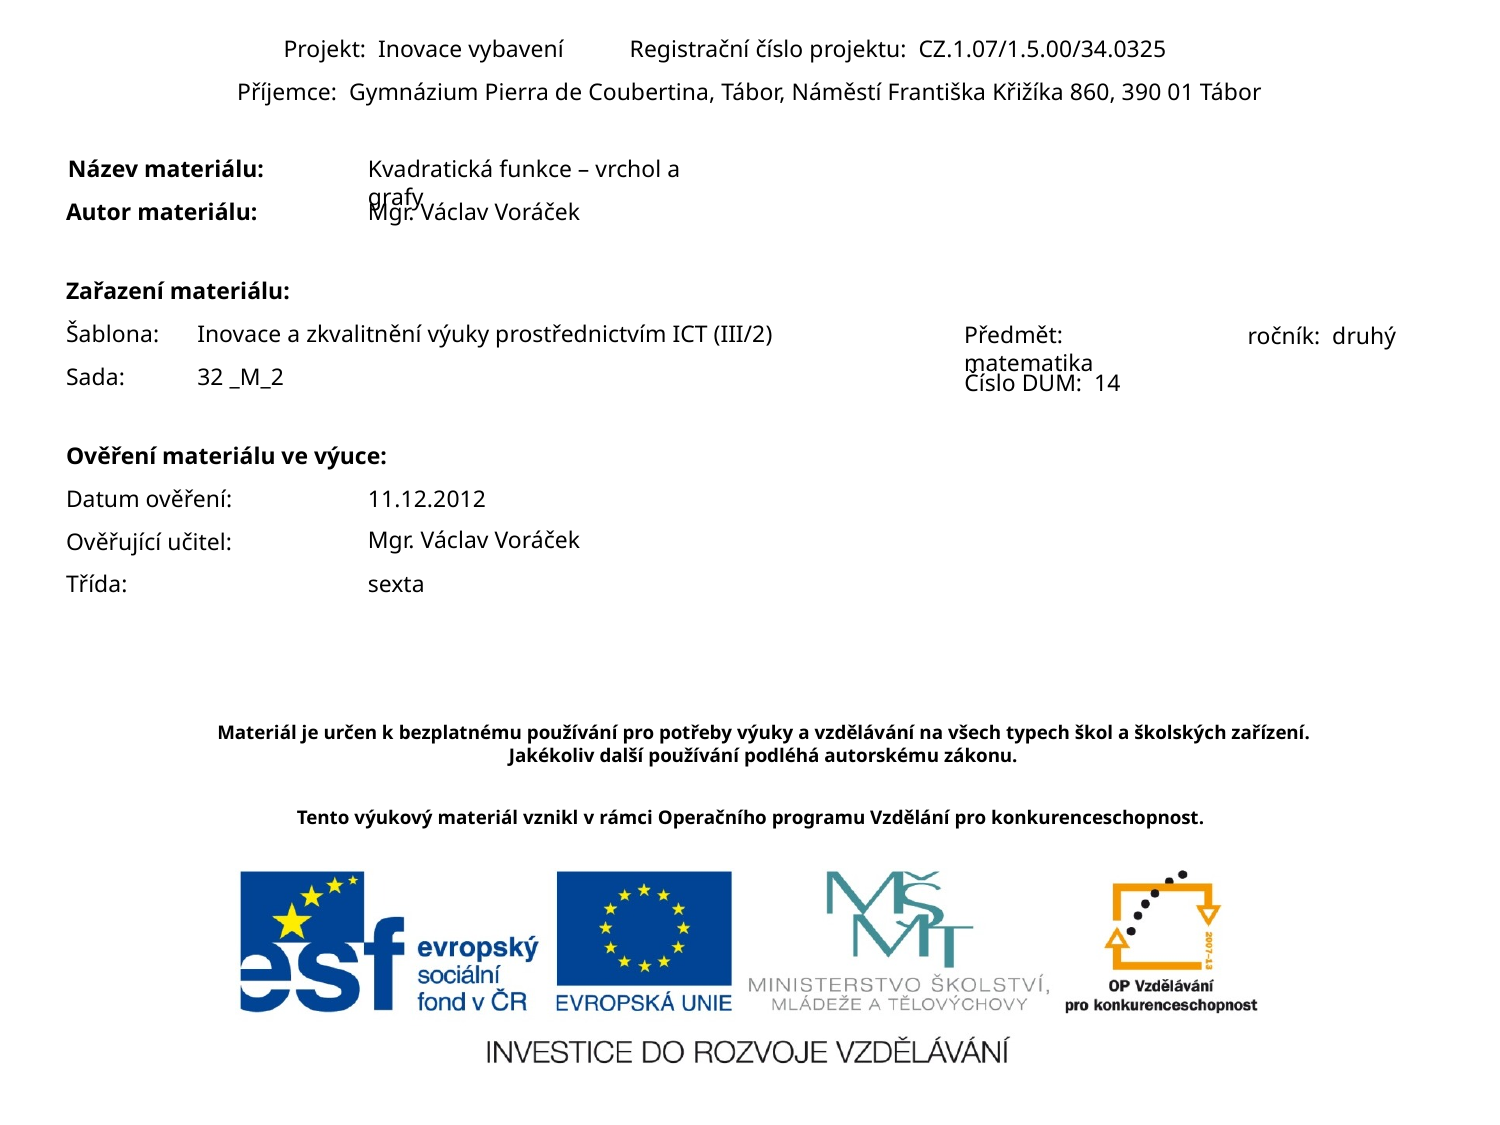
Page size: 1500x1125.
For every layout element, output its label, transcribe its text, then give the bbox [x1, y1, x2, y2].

picture [235, 867, 1265, 1067]
text_box Mgr. Václav Voráček [354, 519, 617, 561]
text_box Zařazení materiálu: [52, 270, 379, 311]
text_box Ověření materiálu ve výuce: [52, 435, 507, 476]
text_box Sada: [52, 356, 180, 398]
text_box Třída: [52, 563, 180, 604]
text_box Příjemce: Gymnázium Pierra de Coubertina, Tábor, Náměstí Františka Křižíka 860, 390 01 Tábor [116, 71, 1384, 113]
text_box Předmět: matematika [950, 314, 1211, 383]
text_box Číslo DUM: 14 [950, 361, 1154, 403]
text_box Kvadratická funkce – vrchol a grafy [354, 148, 739, 217]
text_box sexta [354, 562, 464, 604]
text_box Inovace a zkvalitnění výuky prostřednictvím ICT (III/2) [183, 313, 949, 354]
text_box Mgr. Václav Voráček [354, 191, 617, 233]
text_box Název materiálu: [54, 148, 354, 217]
text_box Projekt: Inovace vybavení Registrační číslo projektu: CZ.1.07/1.5.00/34.0325 [269, 28, 1230, 69]
text_box Šablona: [52, 313, 183, 354]
text_box Datum ověření: [52, 478, 308, 519]
text_box 11.12.2012 [354, 478, 502, 519]
text_box Ověřující učitel: [52, 521, 312, 563]
text_box Autor materiálu: [52, 191, 334, 233]
text_box ročník: druhý [1234, 314, 1412, 356]
text_box Materiál je určen k bezplatnému používání pro potřeby výuky a vzdělávání na všech typech škol a školských zařízení. Jakékoliv další používání podléhá autorskému zákonu. [0, 714, 1500, 773]
text_box 32 _M_2 [183, 356, 580, 398]
text_box Tento výukový materiál vznikl v rámci Operačního programu Vzdělání pro konkurenceschopnost. [129, 798, 1371, 835]
